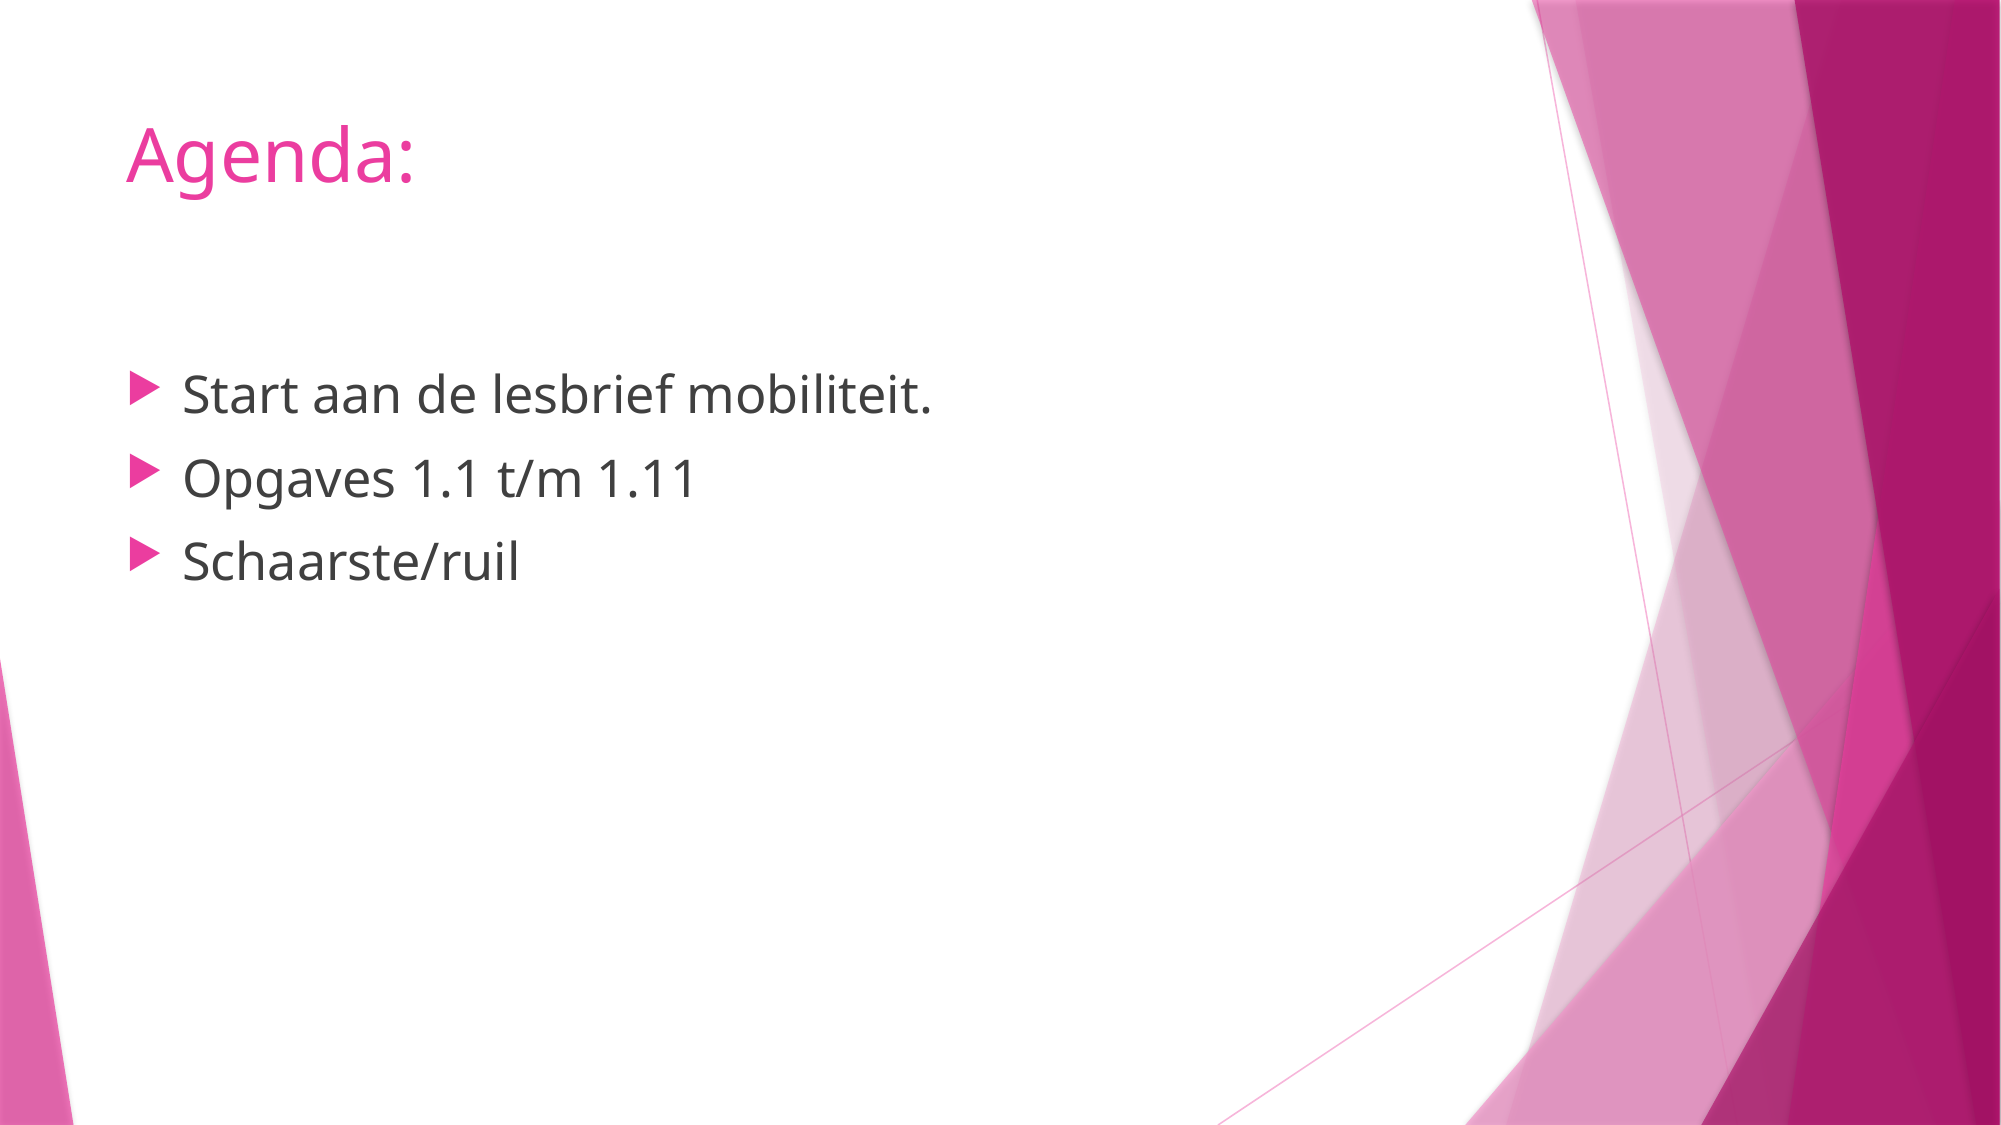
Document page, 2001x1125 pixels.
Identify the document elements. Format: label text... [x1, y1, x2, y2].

list Start aan de lesbrief mobiliteit. Opgaves 1.1 t/m 1.11 Schaarste/ruil [111, 354, 1522, 992]
title Agenda: [111, 99, 1522, 317]
